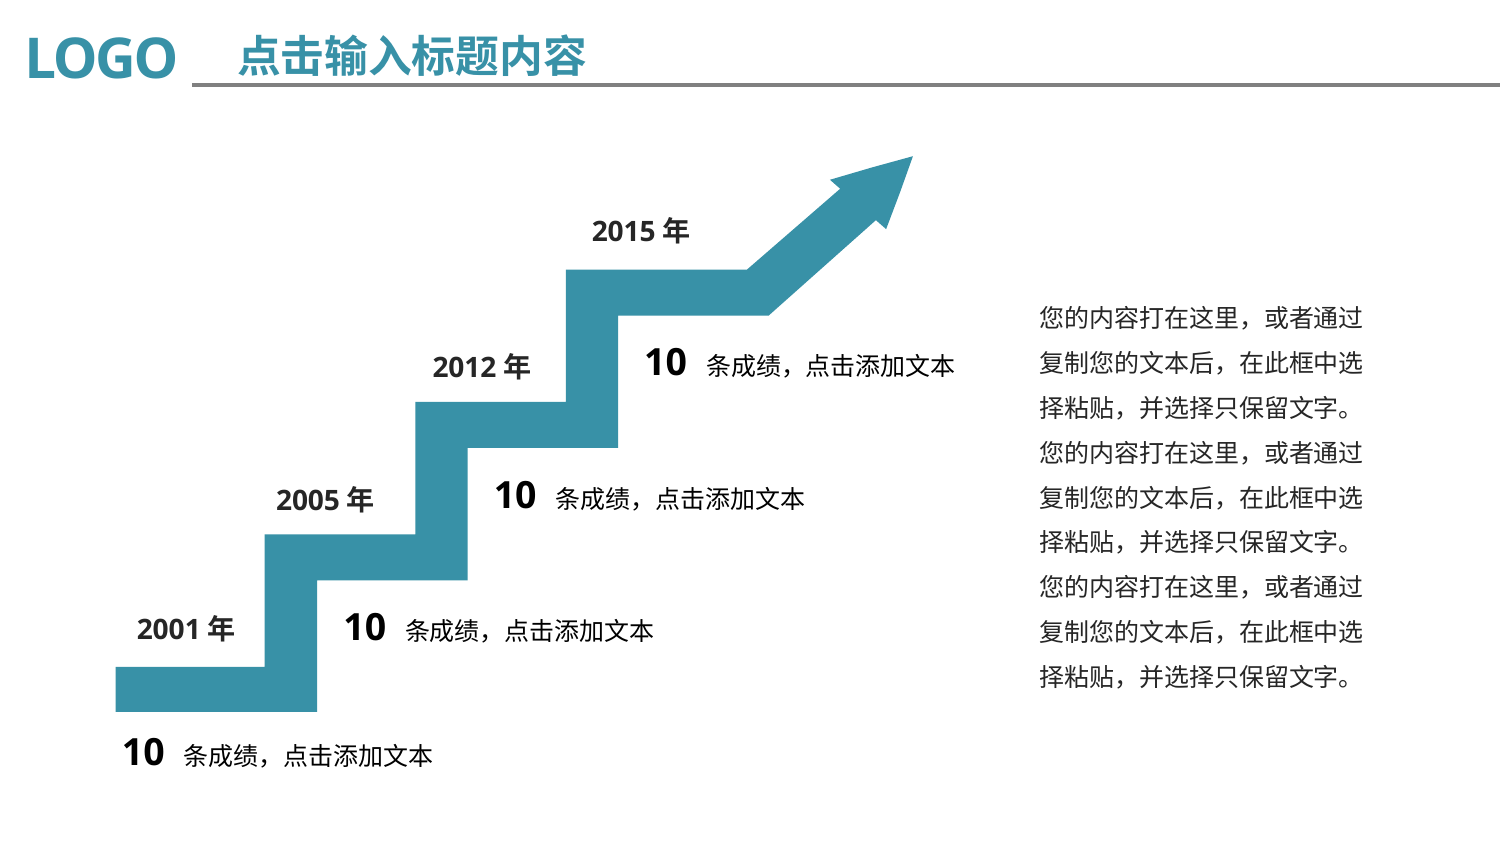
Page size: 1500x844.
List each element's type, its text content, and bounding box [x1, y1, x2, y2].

text_box [115, 156, 913, 712]
text_box 10 条成绩，点击添加文本 [107, 720, 520, 781]
text_box 2001年 [122, 604, 251, 653]
text_box 2015年 [576, 205, 706, 255]
text_box 您的内容打在这里，或者通过复制您的文本后，在此框中选择粘贴，并选择只保留文字。 您的内容打在这里，或者通过复制您的文本后，在此框中选择粘贴，并选择只保留文字。 您的内容打在这里，或者通过复制您的文本后，在此框中选择粘贴，并选择只保留文字。 [1024, 280, 1397, 744]
text_box 10 条成绩，点击添加文本 [478, 463, 892, 524]
text_box 10 条成绩，点击添加文本 [328, 595, 741, 656]
text_box 点击输入标题内容 [209, 21, 615, 89]
text_box 10 条成绩，点击添加文本 [629, 330, 972, 391]
text_box 2005年 [261, 474, 390, 524]
text_box 2012年 [417, 342, 547, 391]
